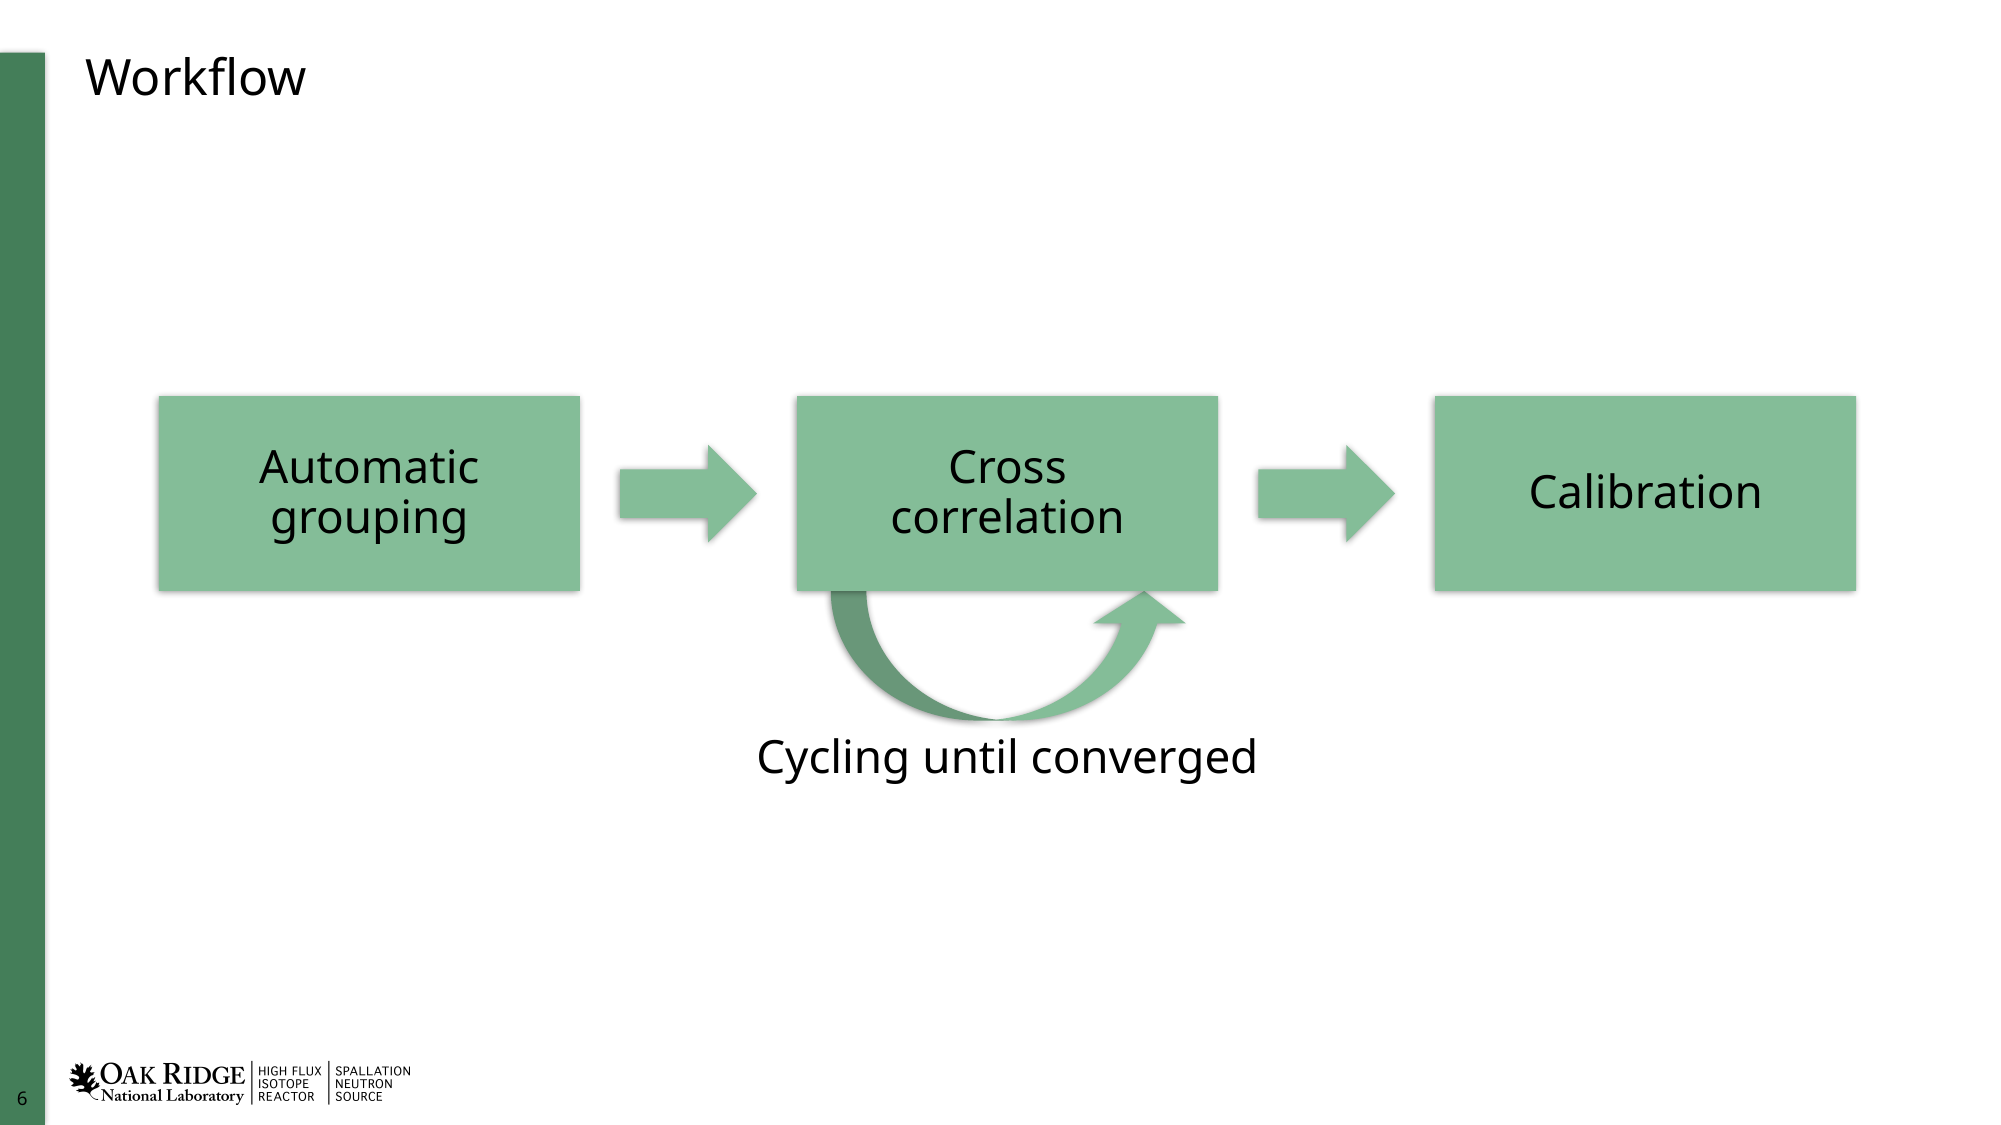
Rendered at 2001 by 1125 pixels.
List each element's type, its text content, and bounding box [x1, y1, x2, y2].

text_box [158, 395, 1857, 592]
title Workflow [70, 44, 1945, 115]
picture [66, 1058, 413, 1108]
text_box [830, 597, 1186, 721]
text_box Cycling until converged [741, 726, 1274, 791]
